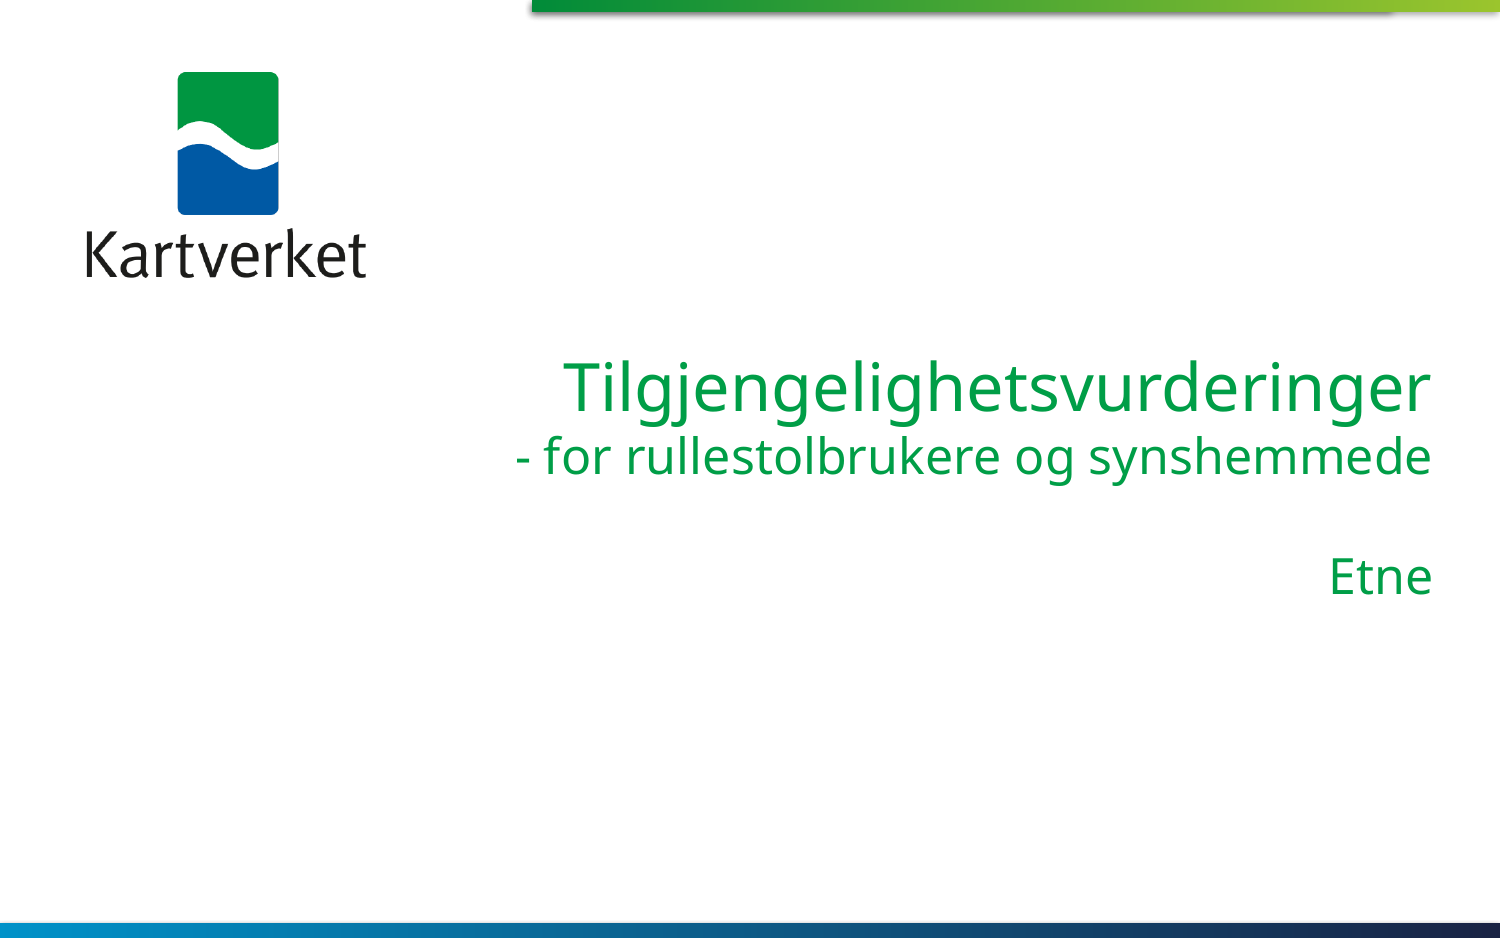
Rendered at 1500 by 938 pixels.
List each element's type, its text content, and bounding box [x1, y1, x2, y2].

text_box Tilgjengelighetsvurderinger - for rullestolbrukere og synshemmede Etne [66, 337, 1449, 613]
